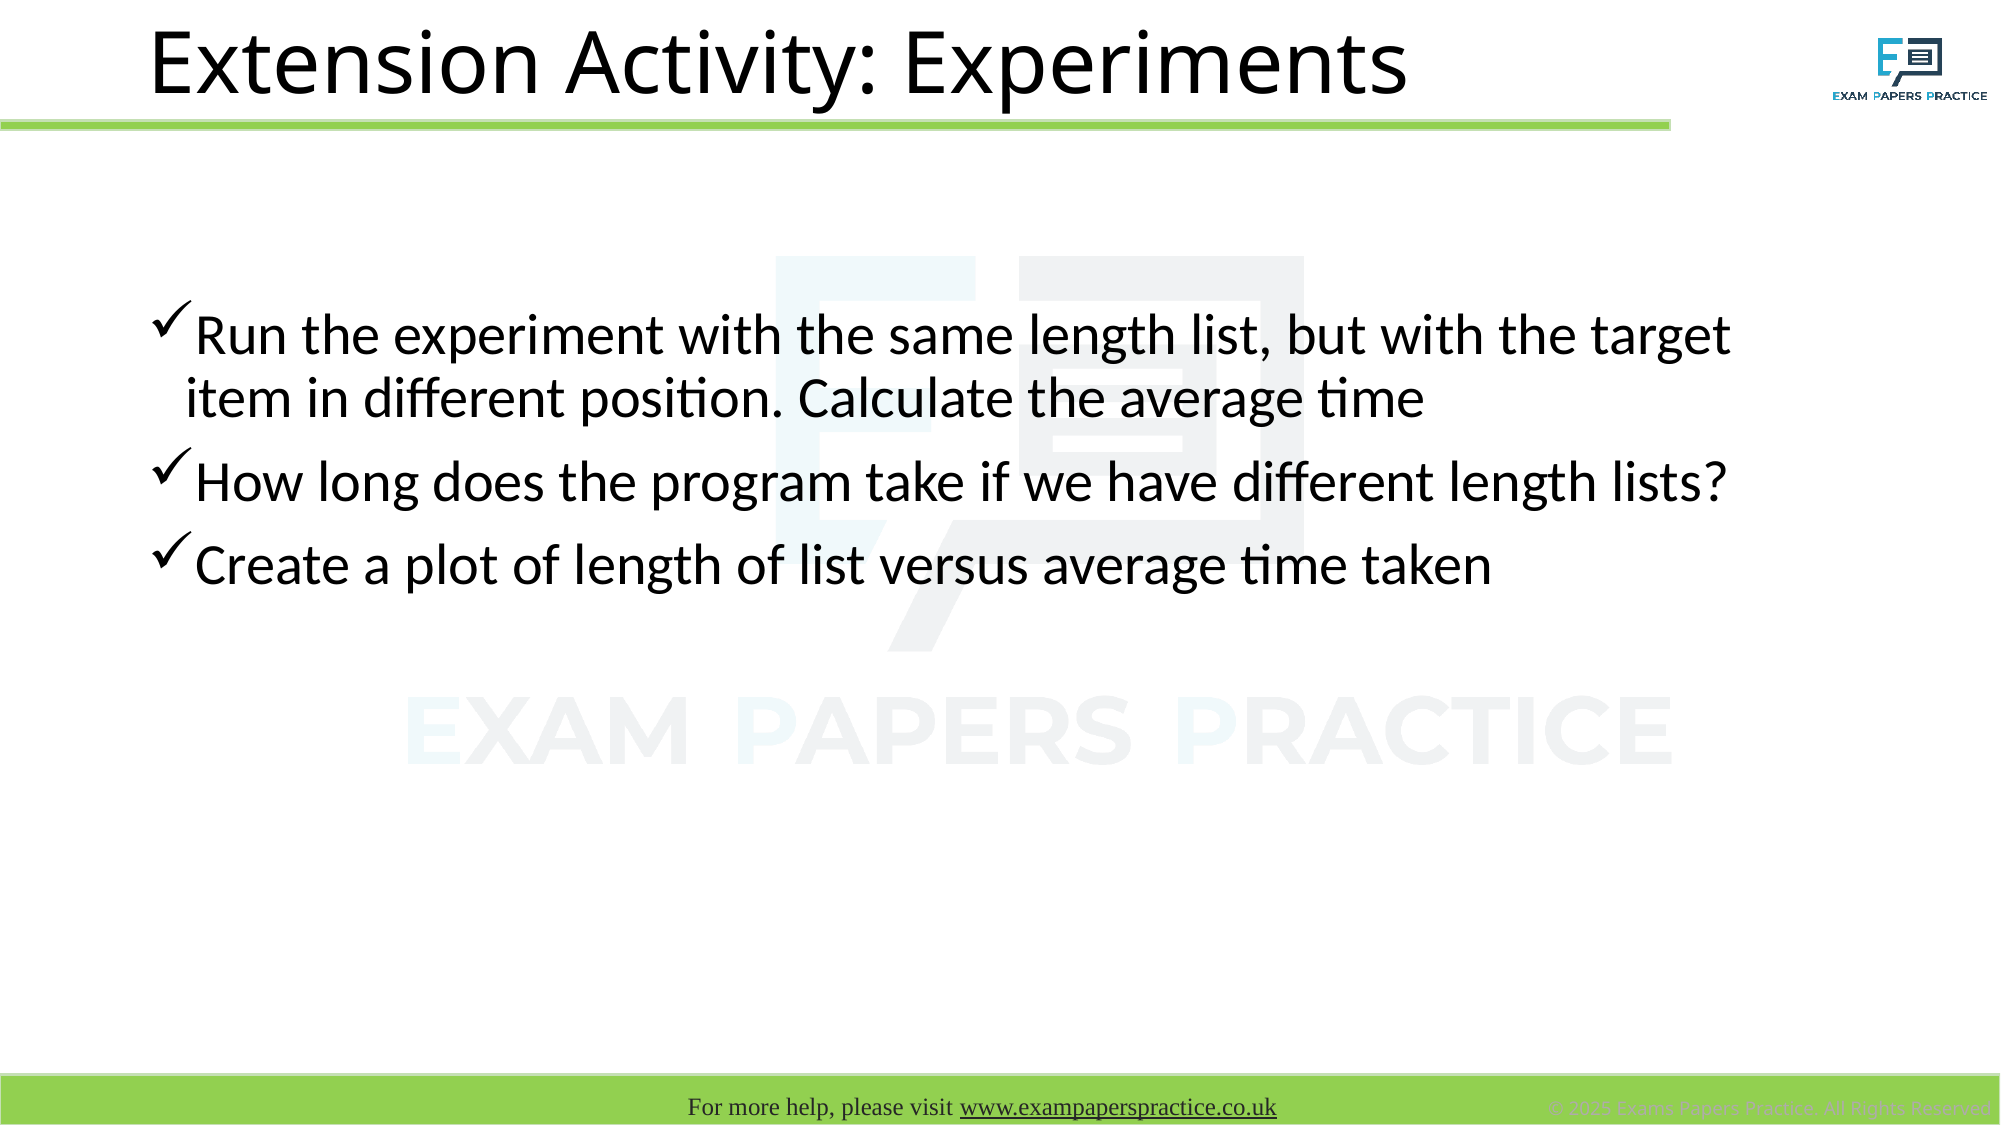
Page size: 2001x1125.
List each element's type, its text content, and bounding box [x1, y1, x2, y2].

list Run the experiment with the same length list, but with the target item in different position. Calculate the average time How long does the program take if we have different length lists? Create a plot of length of list versus average time taken [132, 205, 1858, 920]
title Extension Activity: Experiments [132, 11, 1858, 121]
